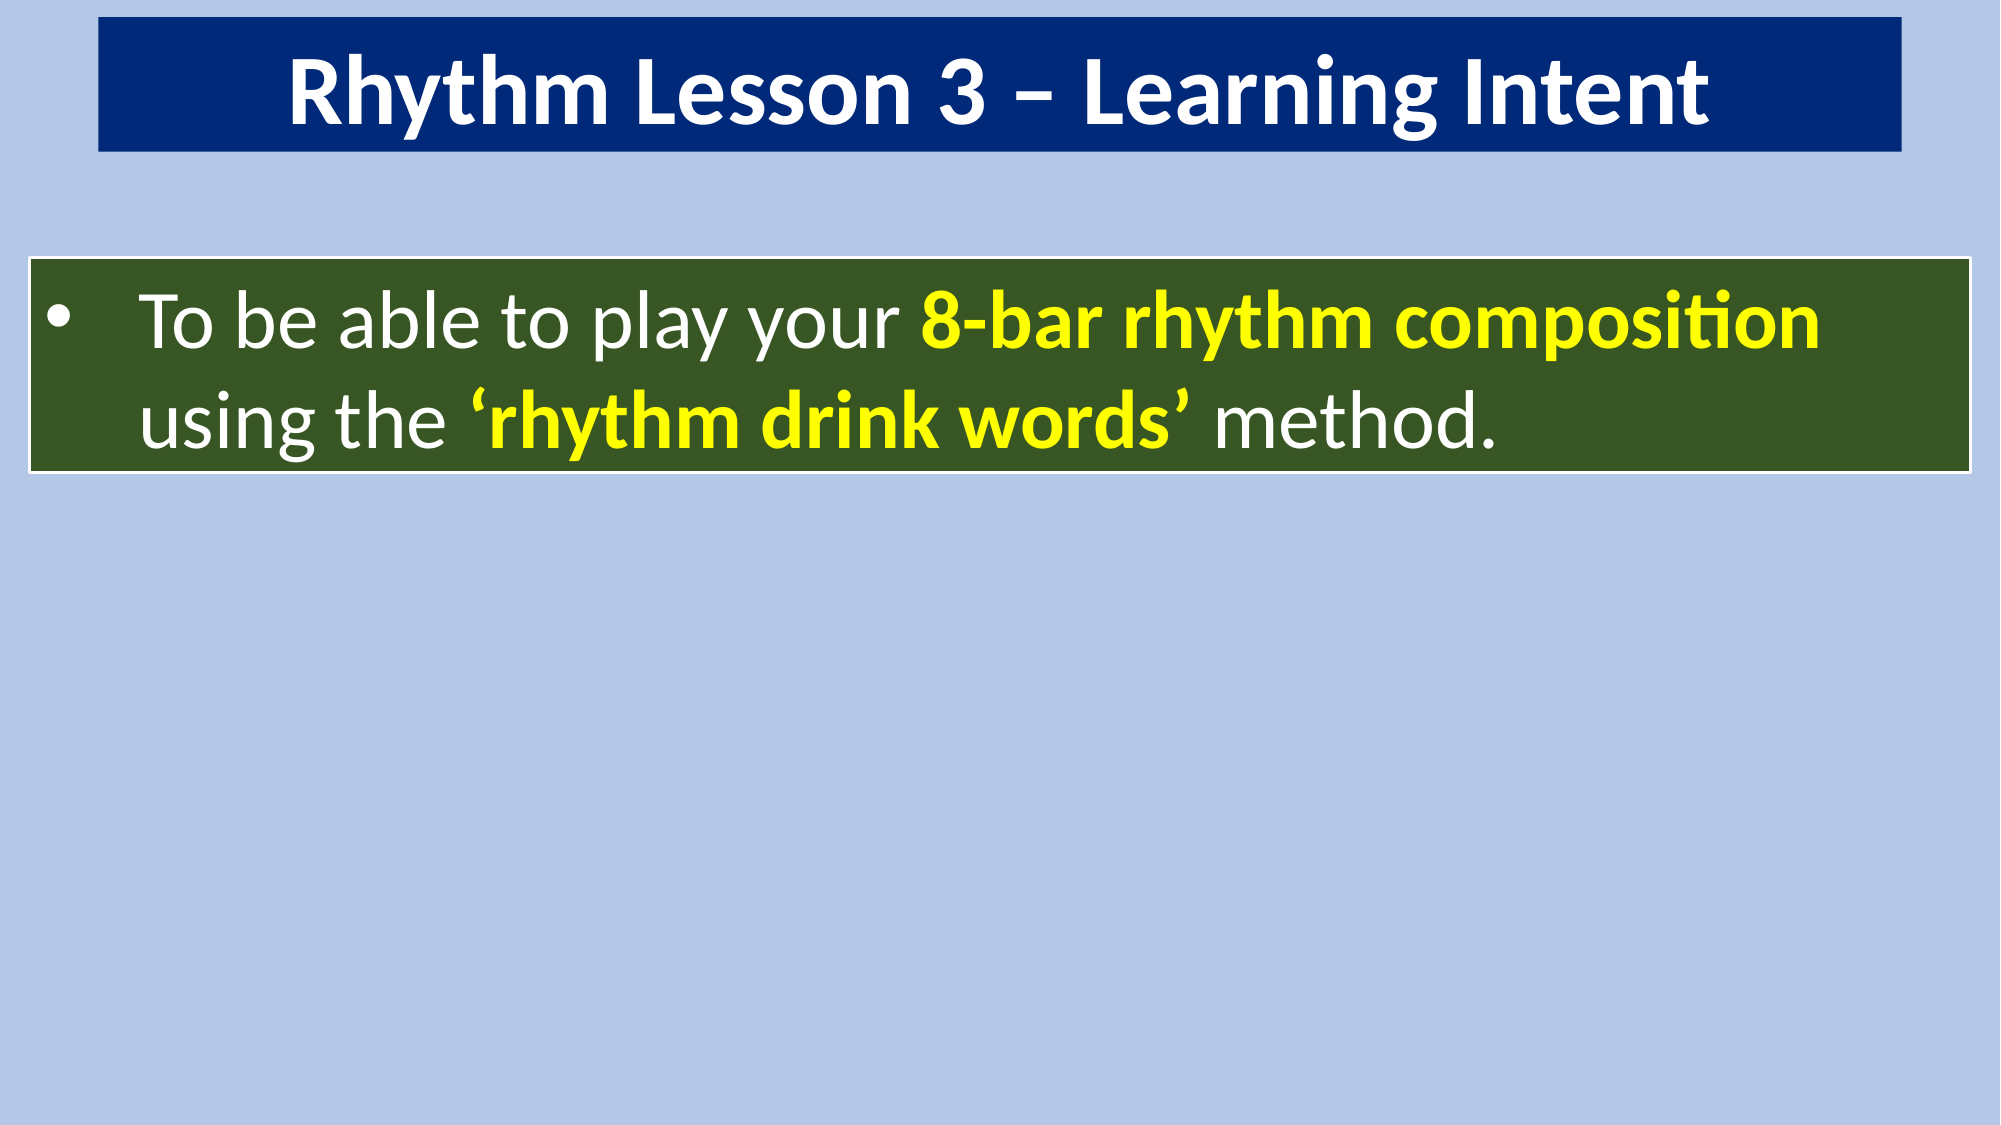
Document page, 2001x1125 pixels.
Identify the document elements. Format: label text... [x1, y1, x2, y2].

text_box To be able to play your 8-bar rhythm composition using the ‘rhythm drink words’ method. [29, 257, 1971, 473]
text_box Rhythm Lesson 3 – Learning Intent [98, 17, 1902, 152]
